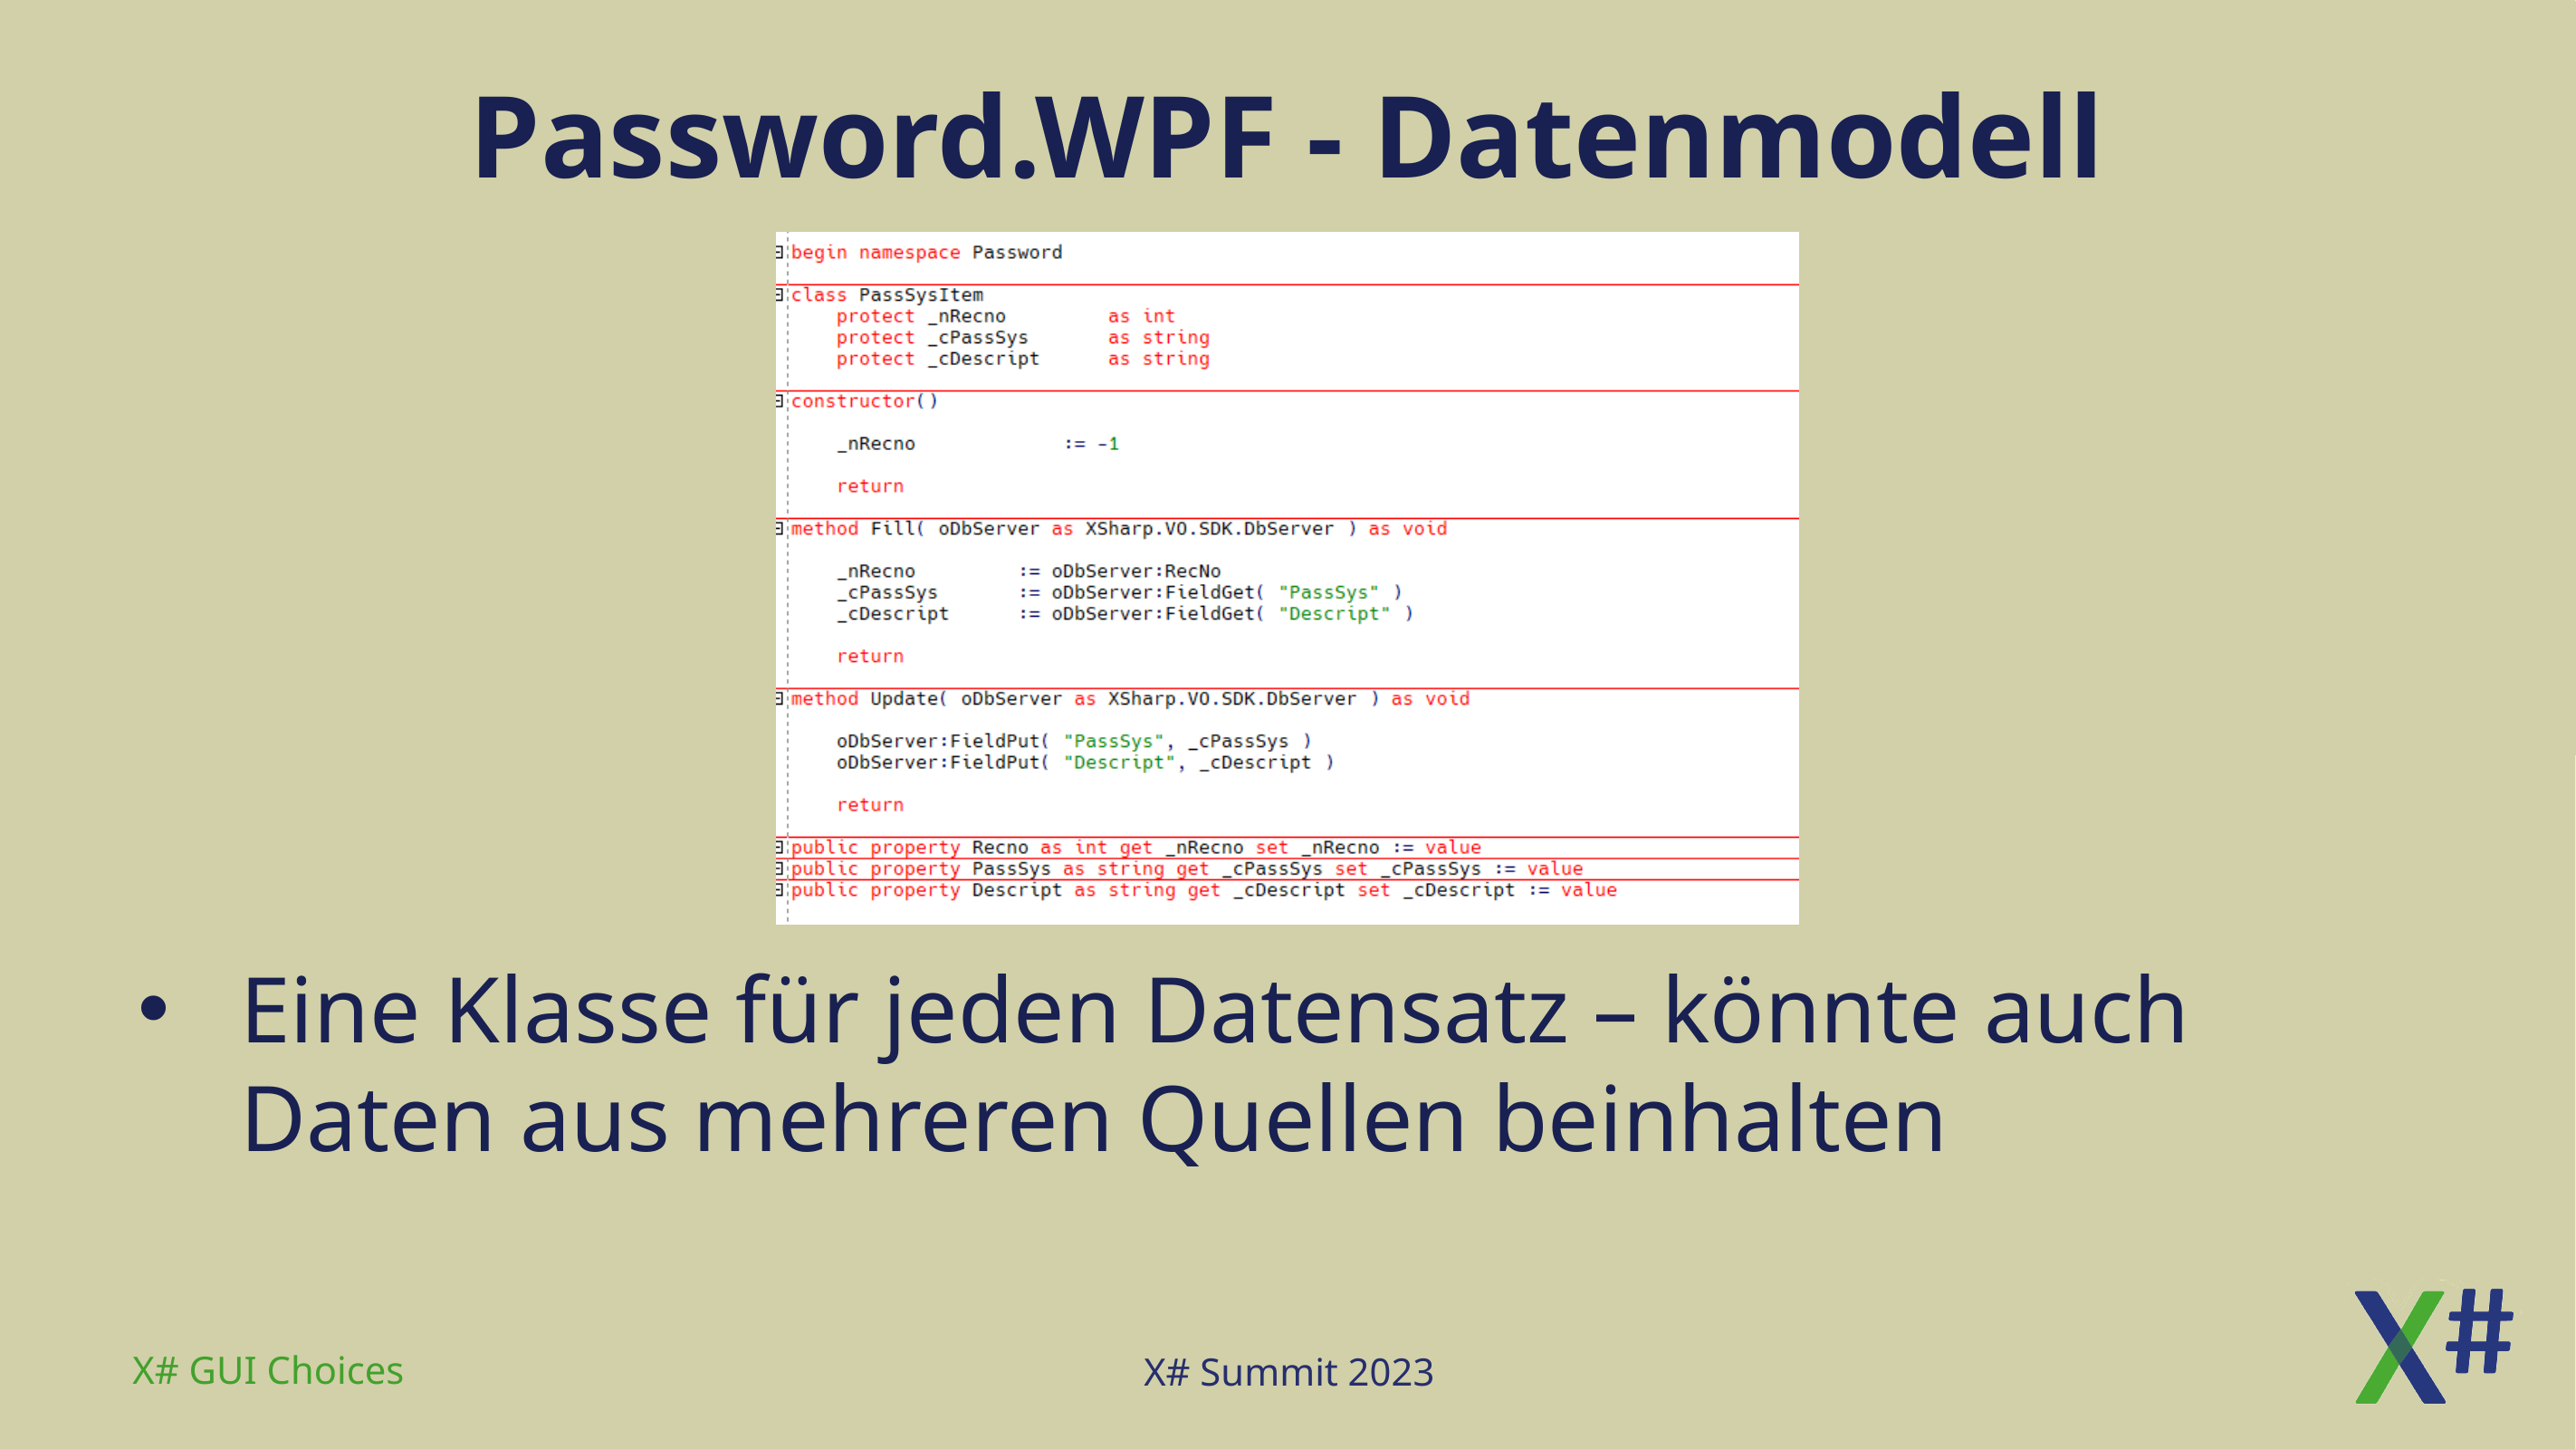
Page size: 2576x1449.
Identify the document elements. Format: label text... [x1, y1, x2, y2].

text_box Eine Klasse für jeden Datensatz – könnte auch Daten aus mehreren Quellen beinhalten [125, 945, 2443, 1228]
title Password.WPF - Datenmodell [129, 58, 2447, 211]
picture [2335, 1267, 2536, 1425]
picture [776, 232, 1800, 925]
